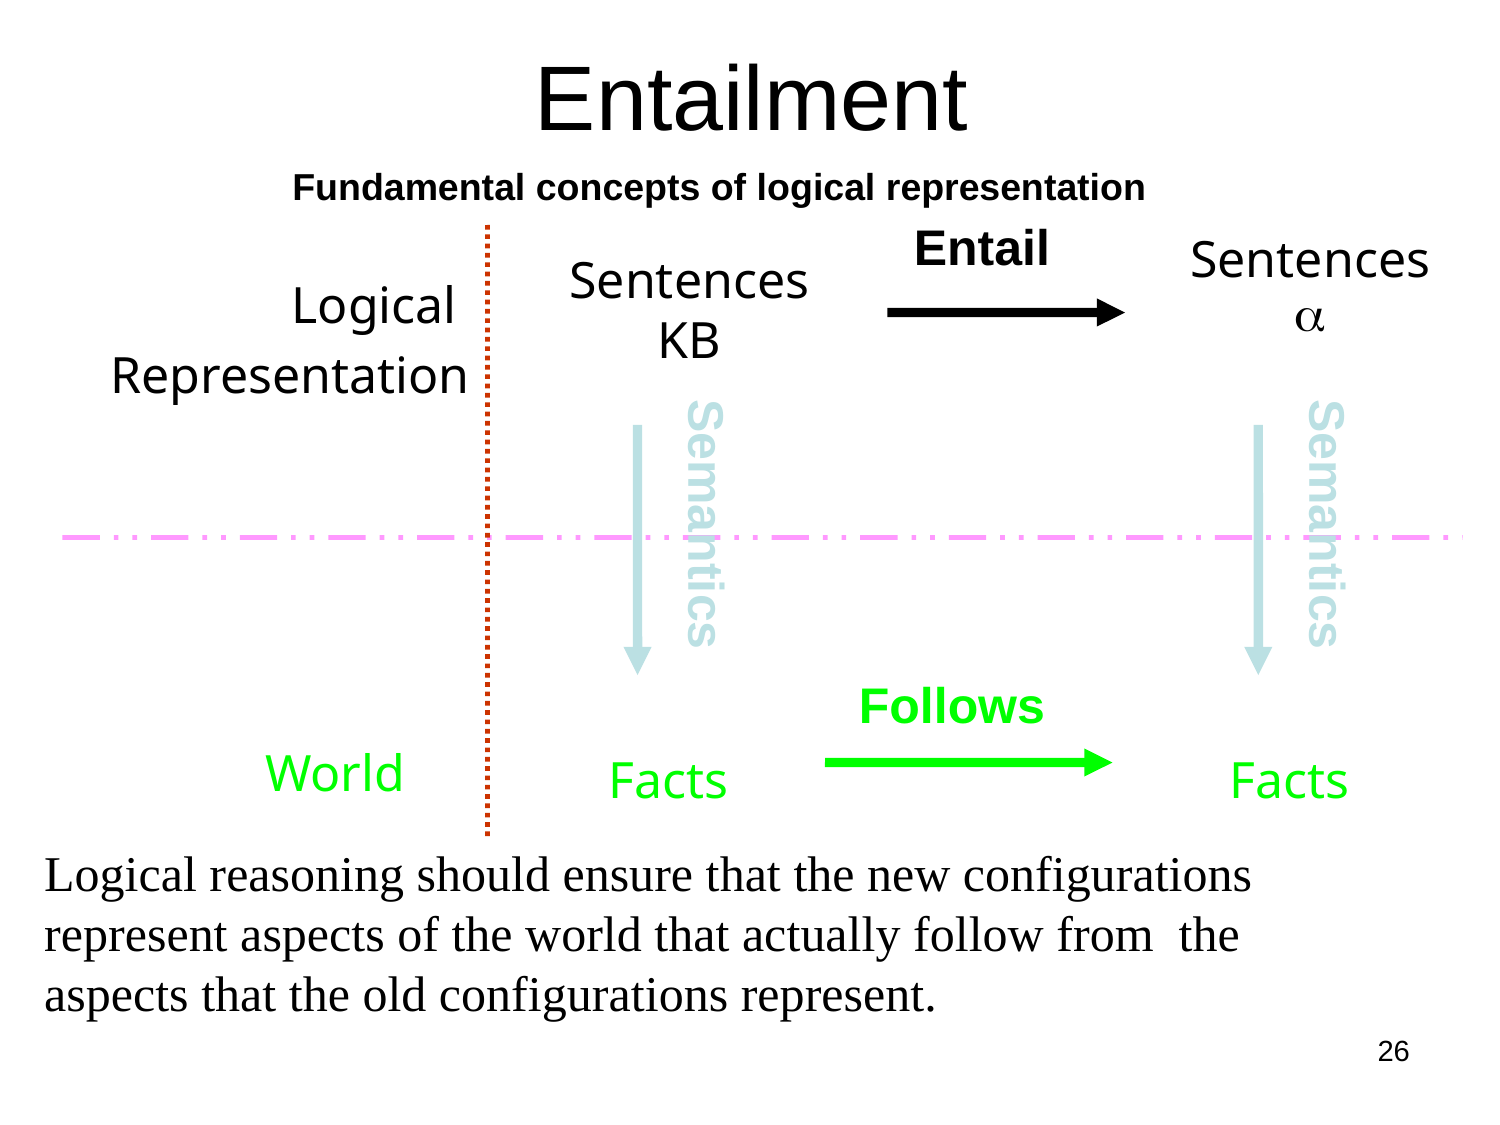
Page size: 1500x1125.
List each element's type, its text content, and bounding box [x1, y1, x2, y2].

text_box Logical reasoning should ensure that the new configurations represent aspects of the world that actually follow from the aspects that the old configurations represent. [29, 834, 1342, 1029]
text_box Fundamental concepts of logical representation [277, 160, 1162, 217]
text_box Logical Representation [95, 266, 485, 412]
text_box Semantics [1291, 384, 1367, 665]
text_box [887, 208, 1126, 313]
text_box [555, 241, 824, 817]
text_box Sentences  [1175, 227, 1446, 350]
text_box World [250, 733, 421, 809]
slide_number 26 [1074, 1024, 1426, 1103]
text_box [824, 666, 1366, 817]
title Entailment [76, 0, 1428, 188]
